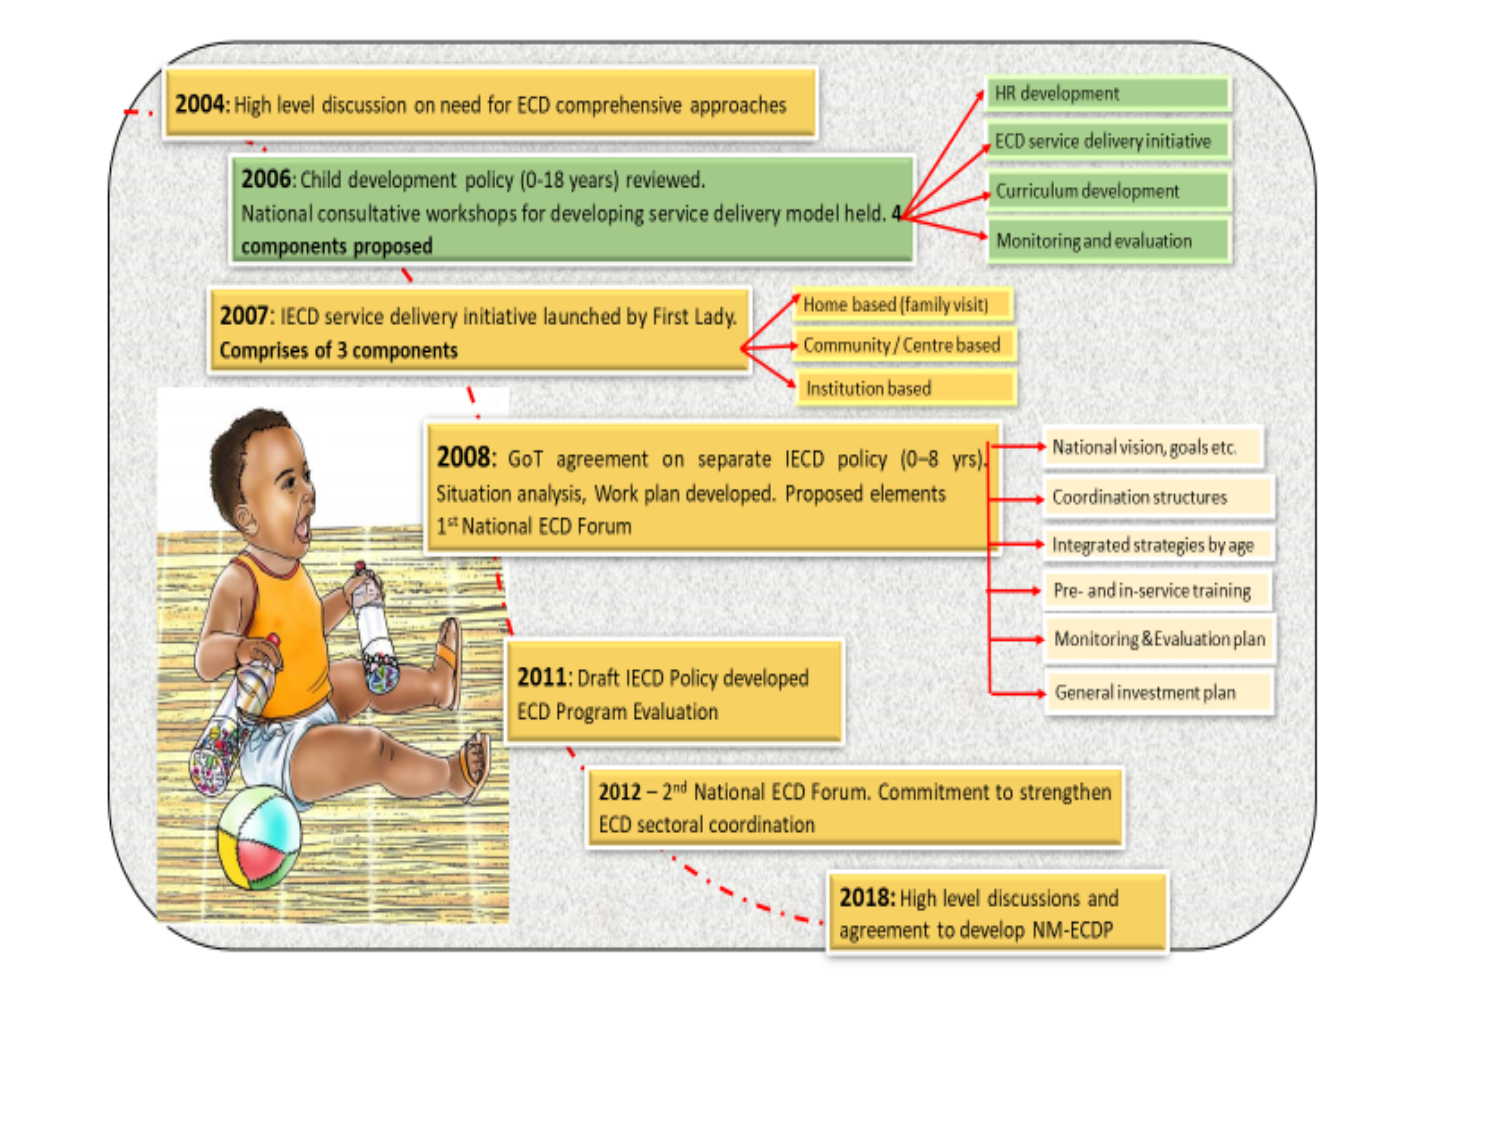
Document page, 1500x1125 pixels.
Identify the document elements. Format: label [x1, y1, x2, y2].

picture [24, 21, 1457, 998]
